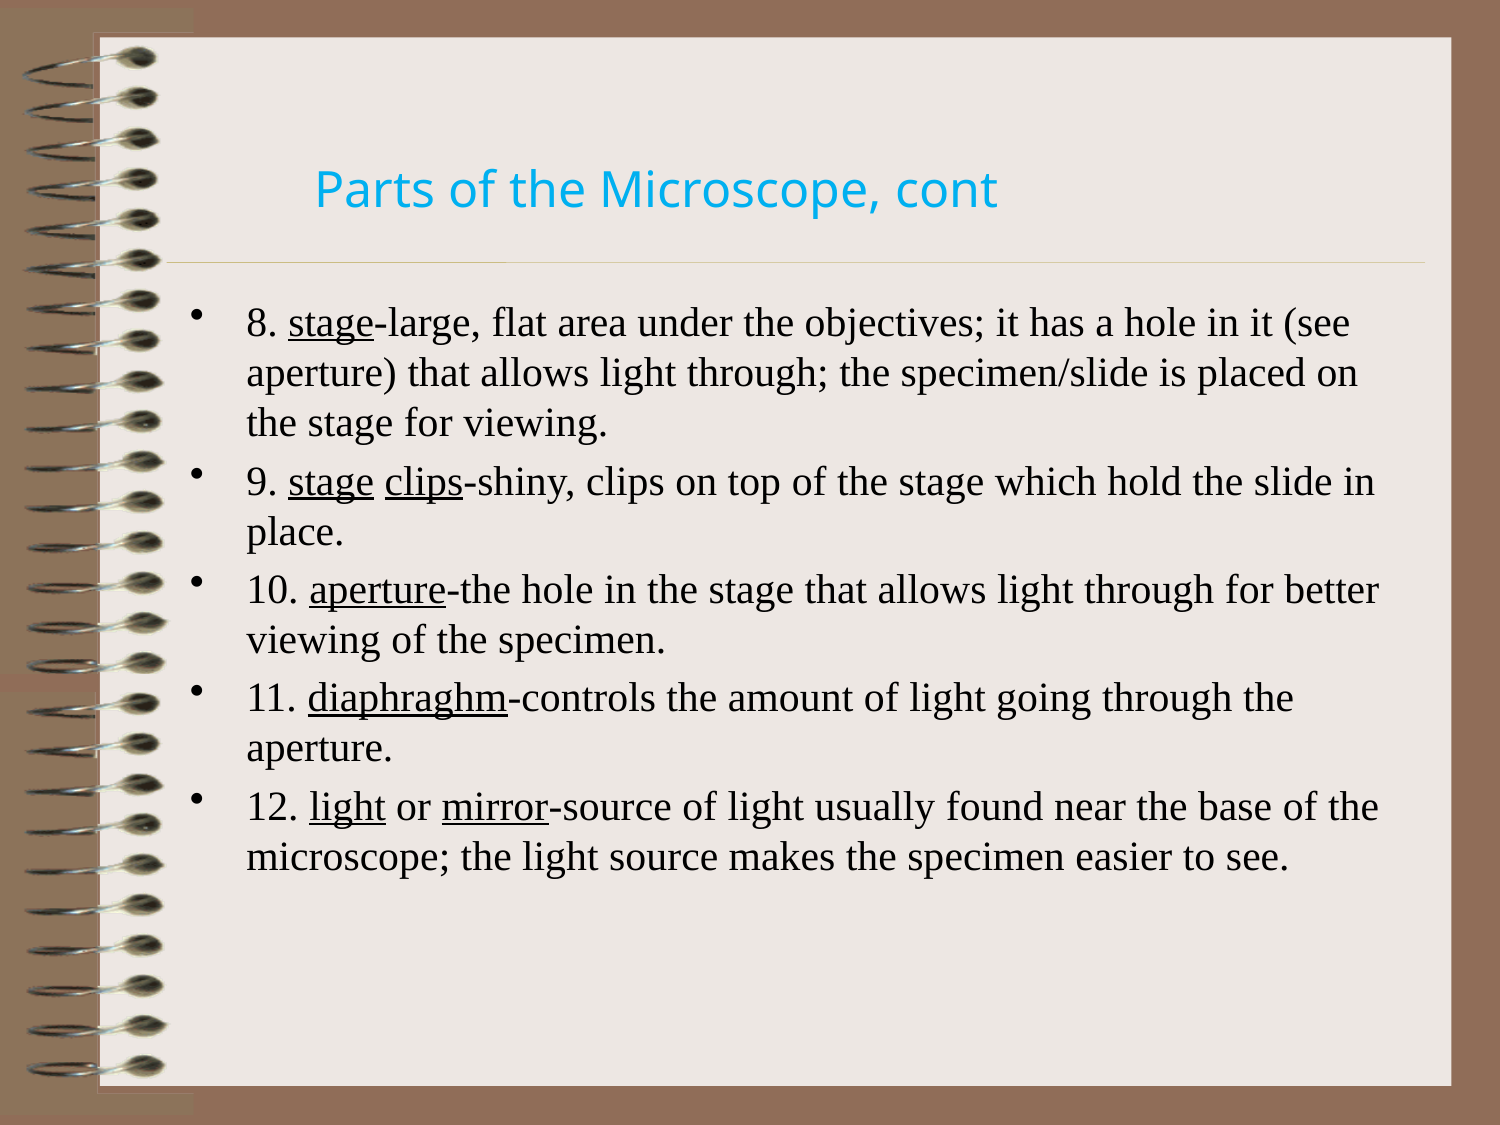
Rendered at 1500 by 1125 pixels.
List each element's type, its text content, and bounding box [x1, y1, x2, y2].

picture [0, 692, 194, 1115]
list 8. stage-large, flat area under the objectives; it has a hole in it (see aperture) that allows light through; the specimen/slide is placed on the stage for viewing. 9. stage clips-shiny, clips on top of the stage which hold the slide in place. 10. aperture-the hole in the stage that allows light through for better viewing of the specimen. 11. diaphraghm-controls the amount of light going through the aperture. 12. light or mirror-source of light usually found near the base of the microscope; the light source makes the specimen easier to see. [174, 287, 1426, 963]
text_box Parts of the Microscope, cont [299, 149, 1363, 225]
picture [0, 8, 194, 674]
title [174, 62, 1426, 251]
